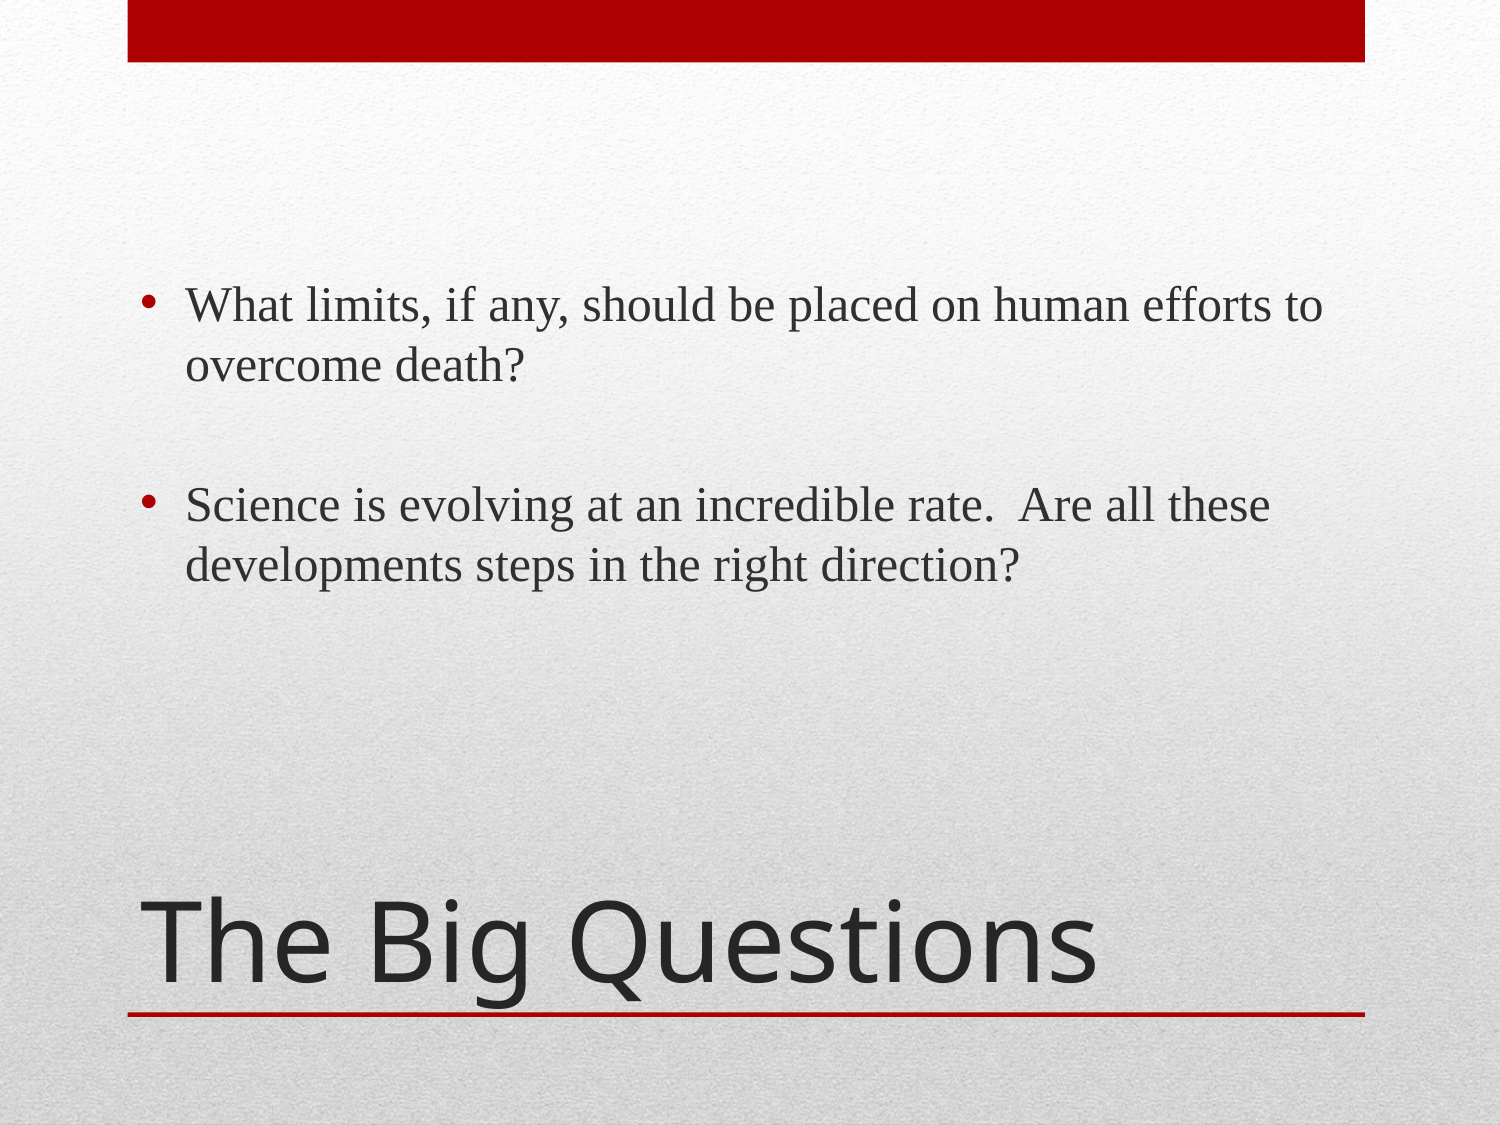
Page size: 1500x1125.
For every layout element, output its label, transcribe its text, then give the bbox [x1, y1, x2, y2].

title The Big Questions [125, 750, 1238, 1013]
list What limits, if any, should be placed on human efforts to overcome death? Science is evolving at an incredible rate. Are all these developments steps in the right direction? [125, 112, 1363, 750]
